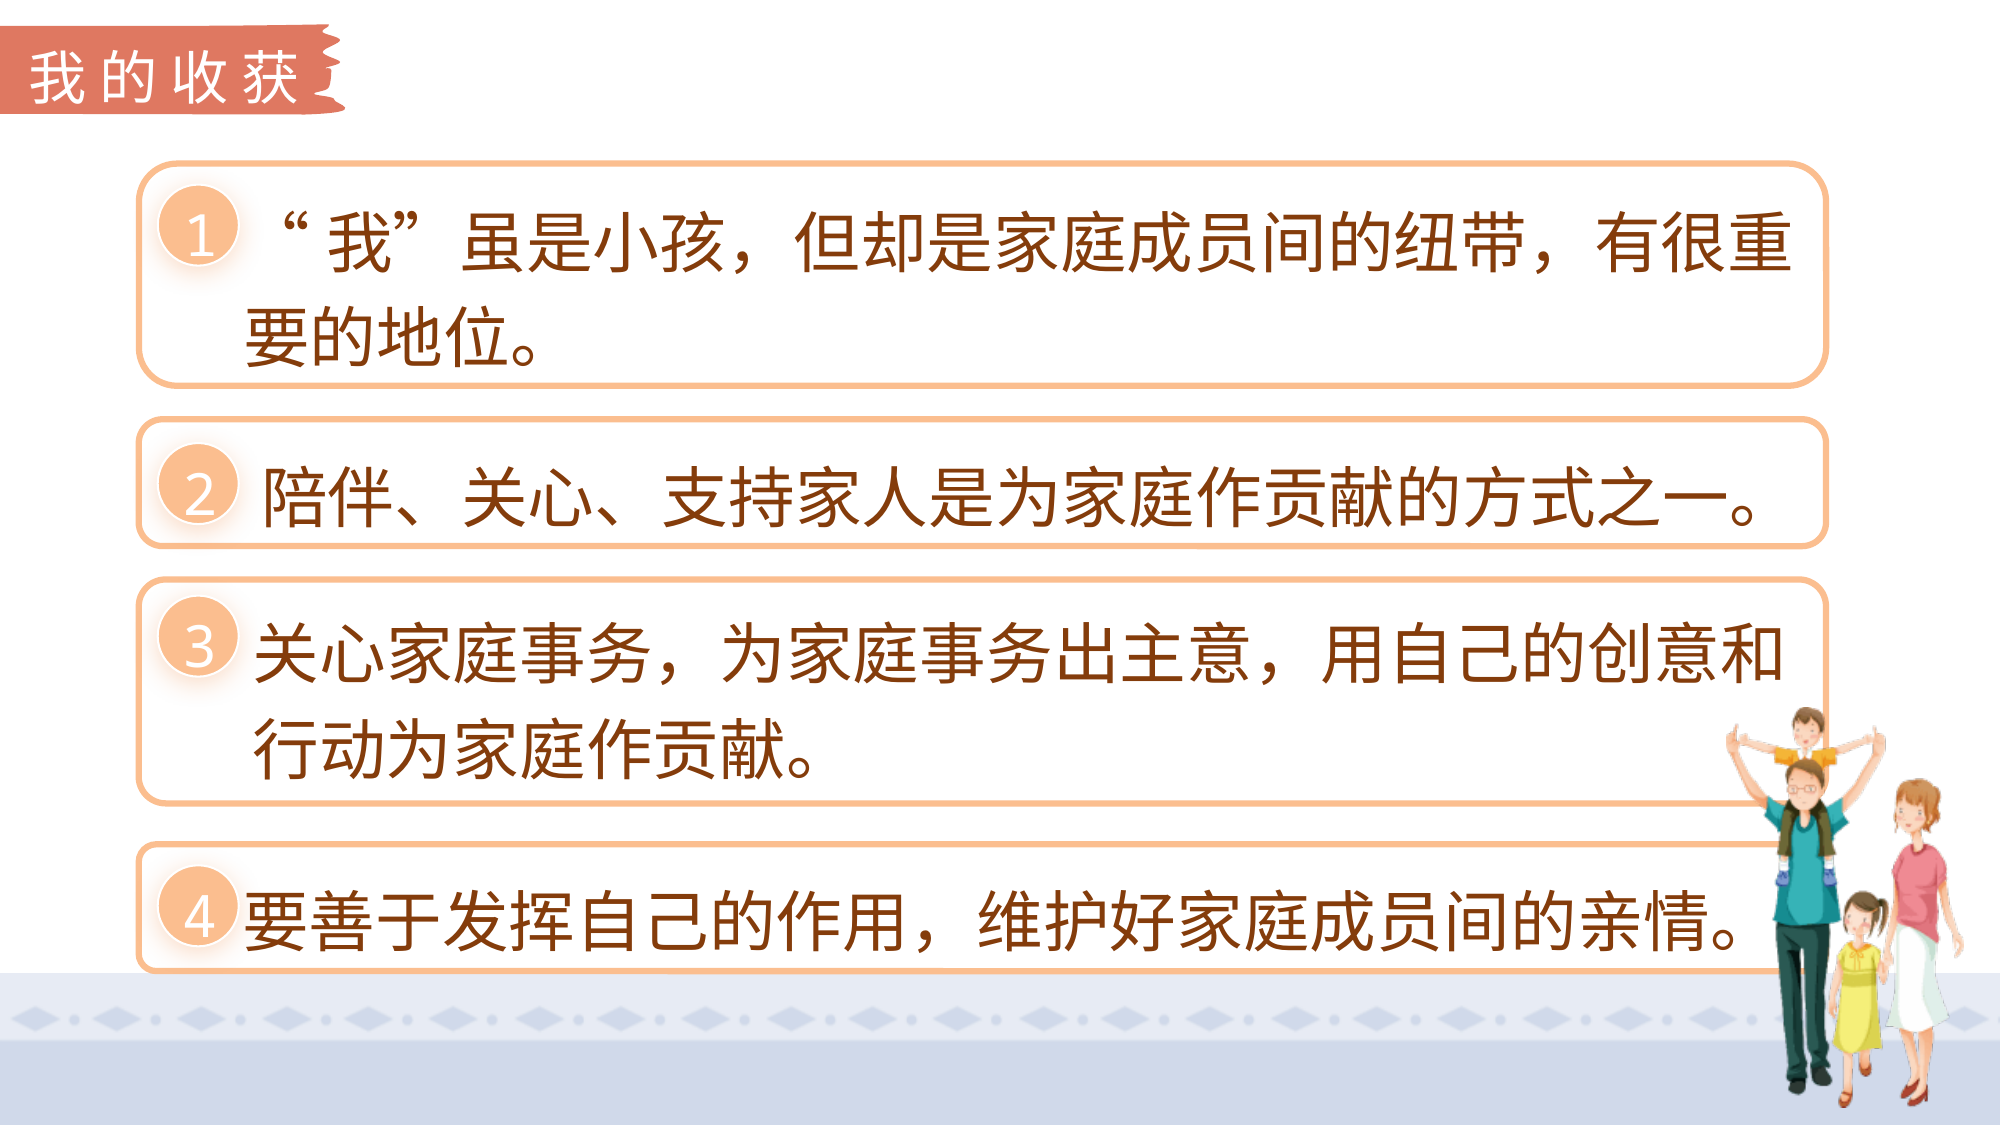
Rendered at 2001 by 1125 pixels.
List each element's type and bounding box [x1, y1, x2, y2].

text_box [0, 20, 346, 115]
text_box [138, 579, 1854, 804]
text_box [138, 844, 1726, 972]
text_box [138, 419, 1863, 546]
text_box [138, 163, 1827, 386]
picture [1726, 707, 1964, 1109]
